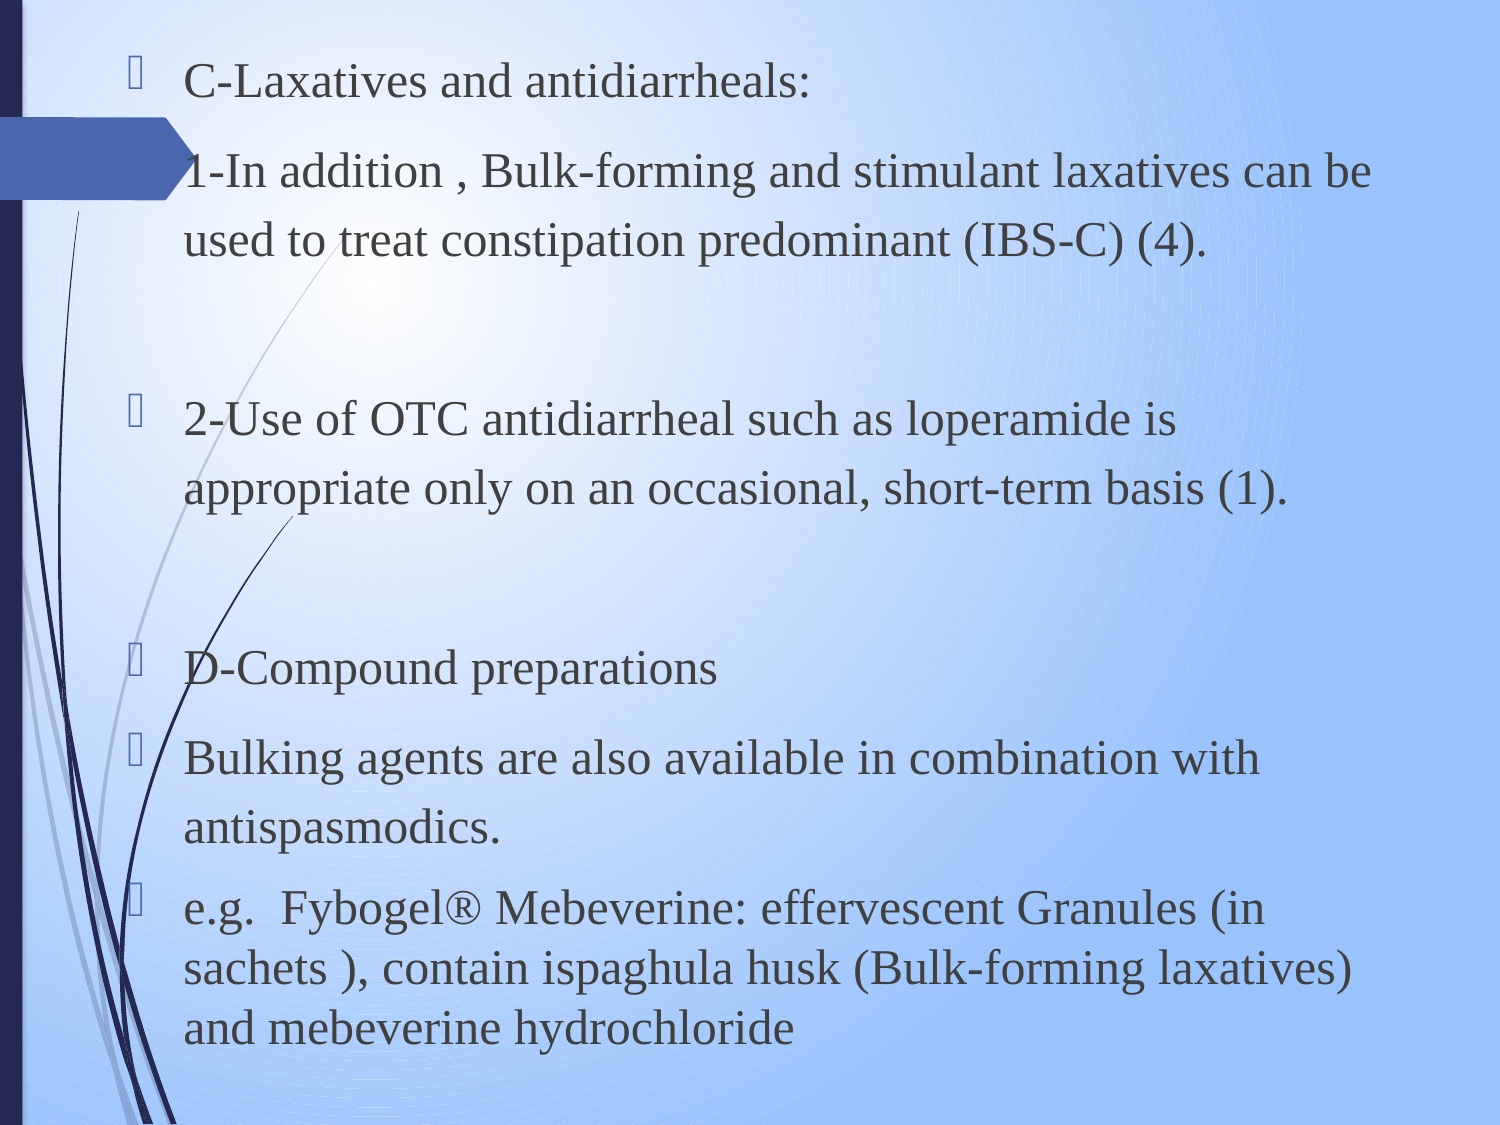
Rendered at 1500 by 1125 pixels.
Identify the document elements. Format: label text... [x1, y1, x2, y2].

list C-Laxatives and antidiarrheals: 1-In addition , Bulk-forming and stimulant laxatives can be used to treat constipation predominant (IBS-C) (4). 2-Use of OTC antidiarrheal such as loperamide is appropriate only on an occasional, short-term basis (1). D-Compound preparations Bulking agents are also available in combination with antispasmodics. e.g. Fybogel® Mebeverine: effervescent Granules (in sachets ), contain ispaghula husk (Bulk-forming laxatives) and mebeverine hydrochloride [112, 30, 1416, 970]
